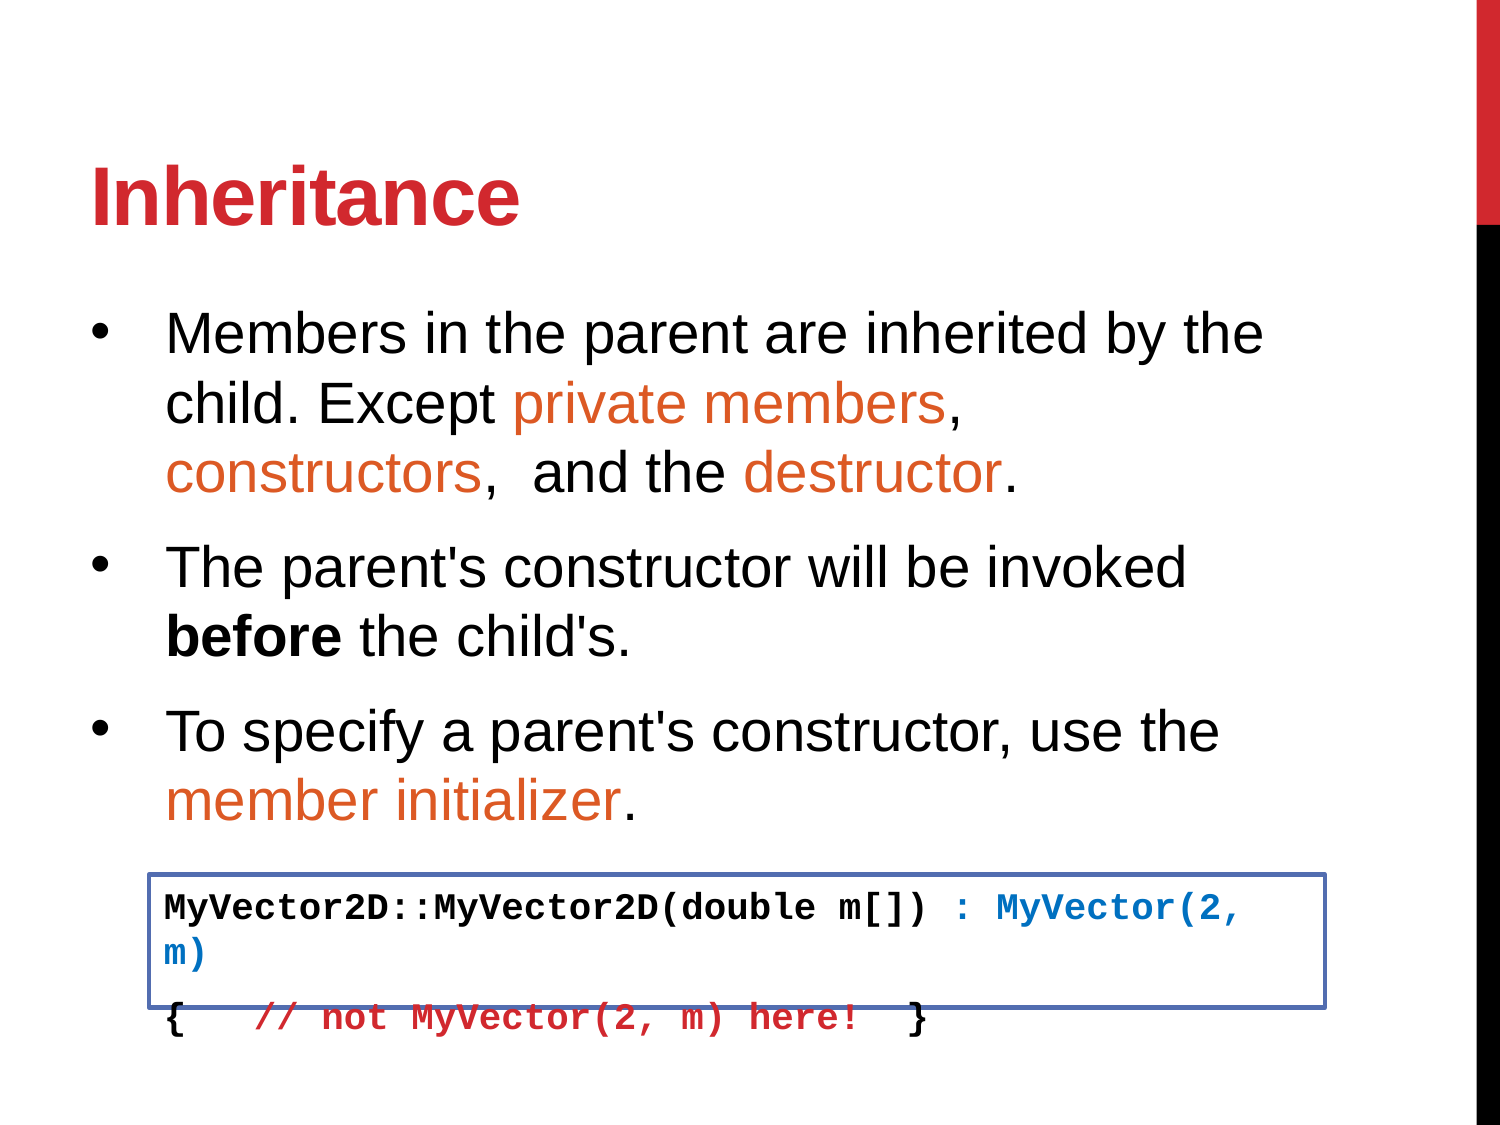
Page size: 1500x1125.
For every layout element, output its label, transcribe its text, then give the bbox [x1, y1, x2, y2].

list Members in the parent are inherited by the child. Except private members, constructors, and the destructor. The parent's constructor will be invoked before the child's. To specify a parent's constructor, use the member initializer. [75, 287, 1325, 1005]
text_box MyVector2D::MyVector2D(double m[]) : MyVector(2, m) { // not MyVector(2, m) here! } [147, 872, 1327, 1010]
title Inheritance [75, 25, 1025, 250]
